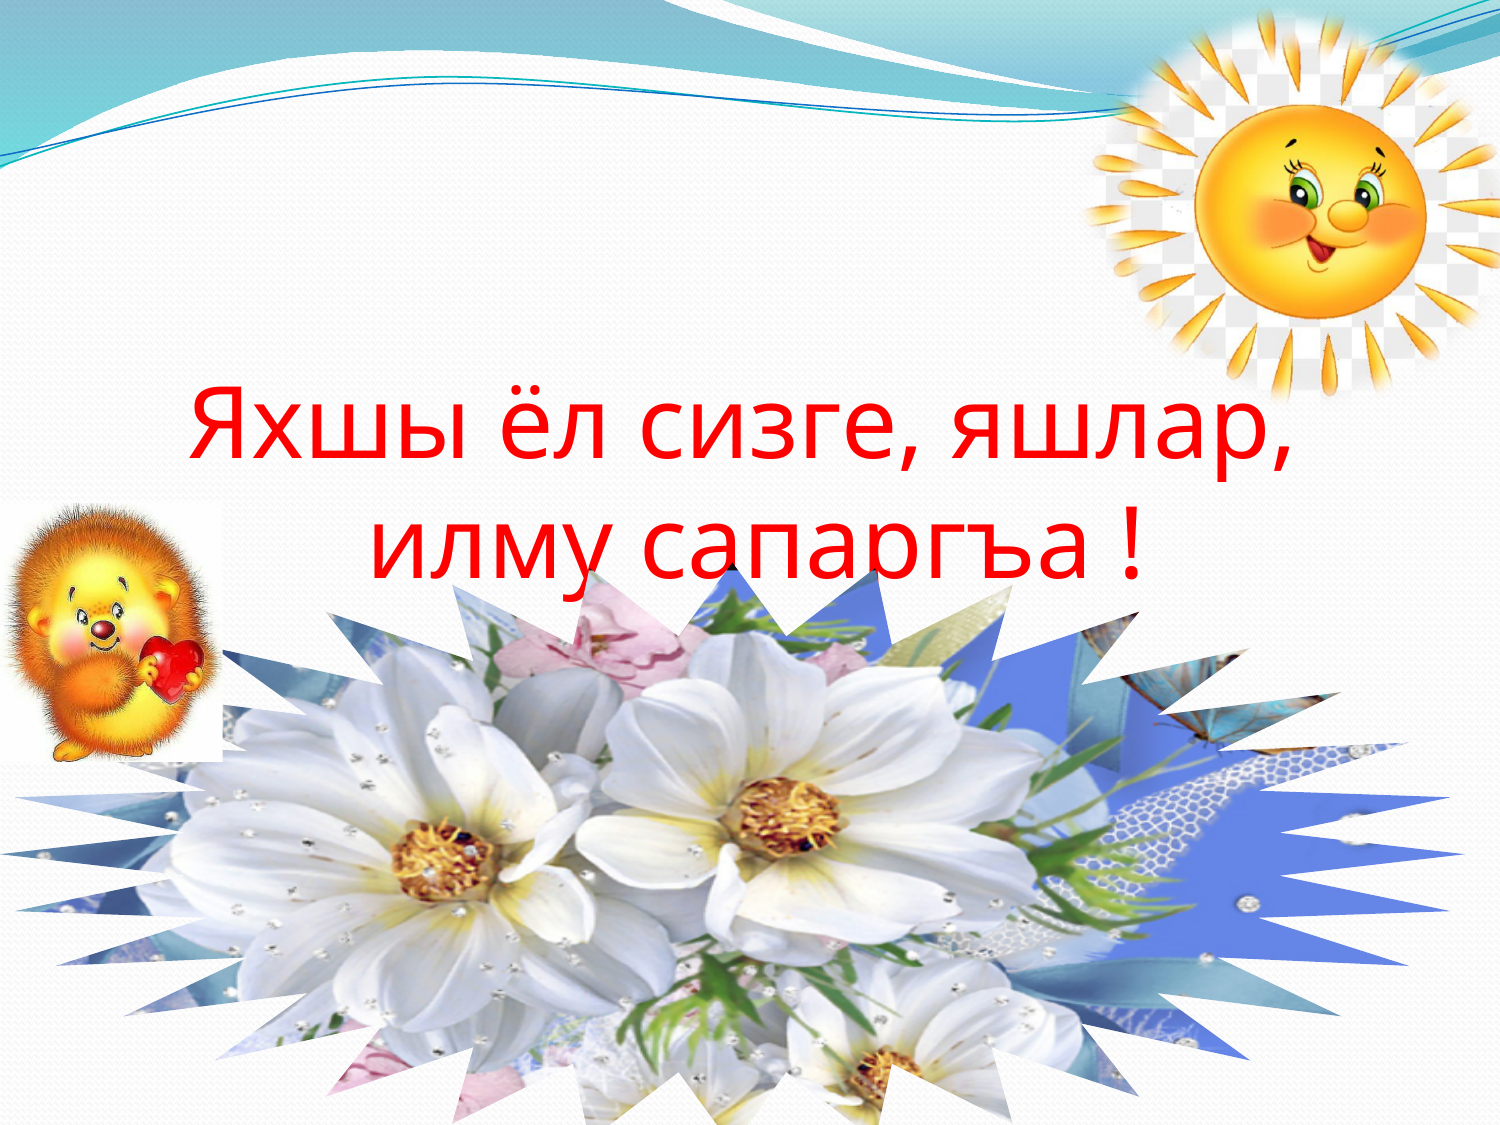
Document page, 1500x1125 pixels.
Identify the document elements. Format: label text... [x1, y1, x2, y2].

picture [0, 562, 1466, 1125]
text_box Яхшы ёл сизге, яшлар, илму сапаргъа ! [70, 250, 1442, 560]
picture [1074, 0, 1500, 413]
picture [0, 503, 223, 763]
